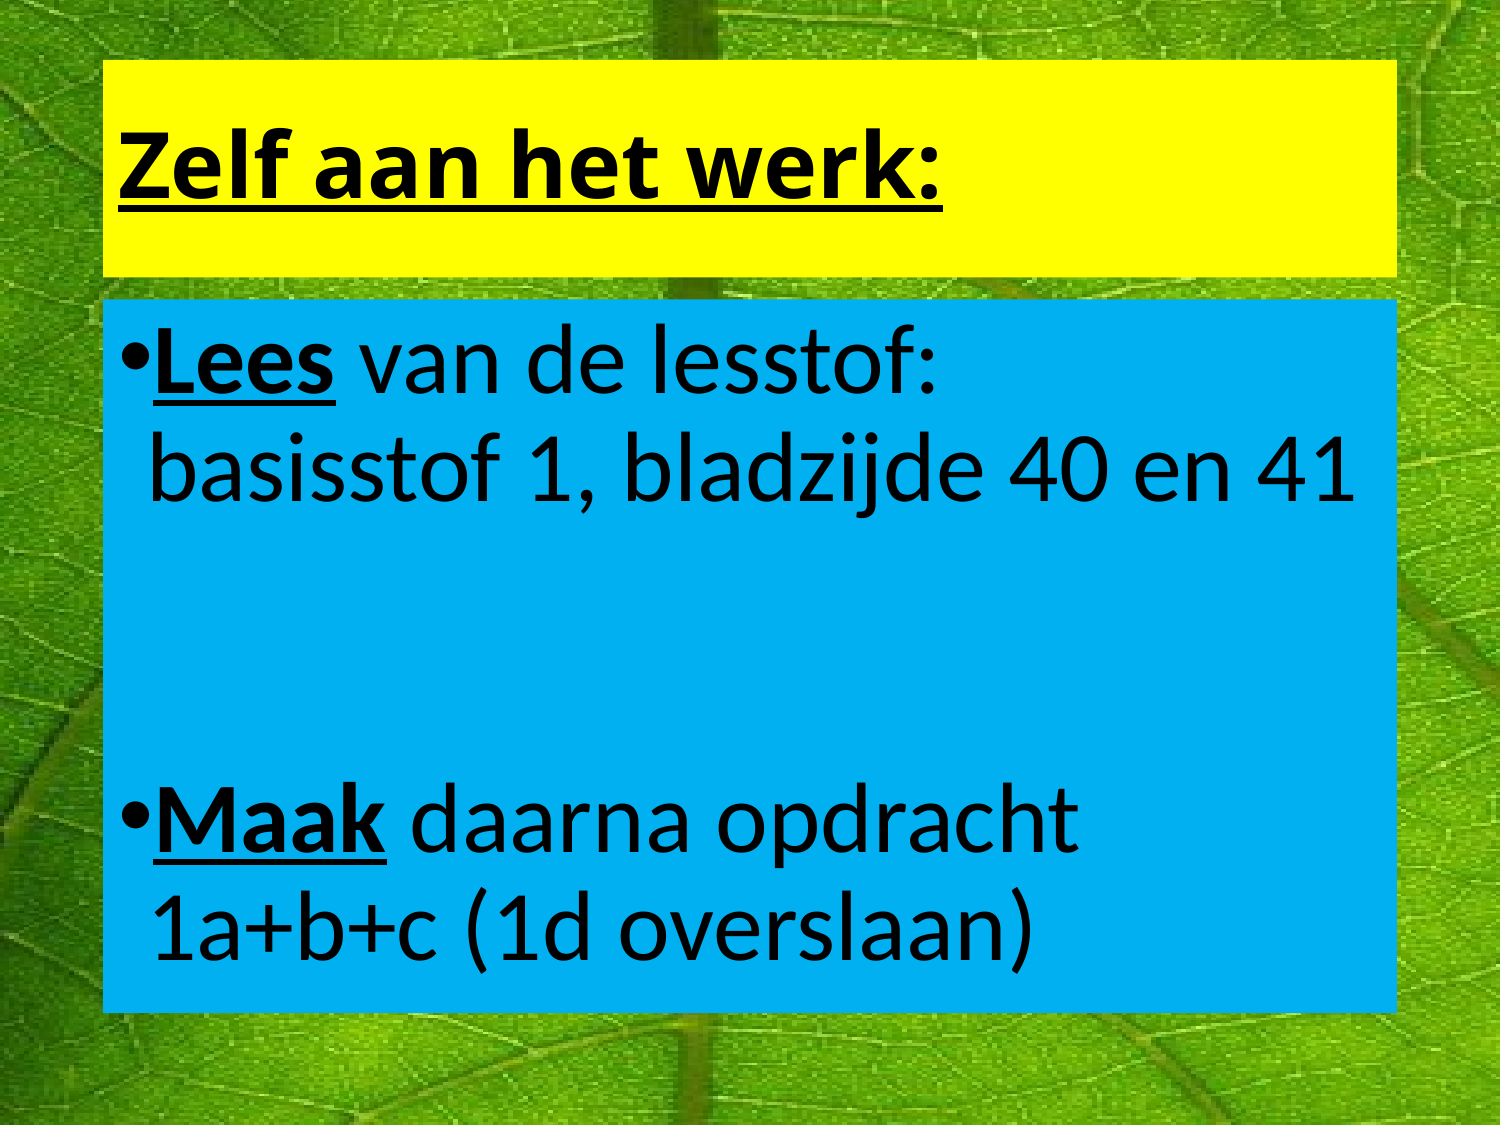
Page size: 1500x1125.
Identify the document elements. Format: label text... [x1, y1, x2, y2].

picture [0, 0, 1500, 1125]
title Zelf aan het werk: [103, 59, 1397, 278]
list Lees van de lesstof: basisstof 1, bladzijde 40 en 41 Maak daarna opdracht 1a+b+c (1d overslaan) [103, 299, 1397, 1014]
